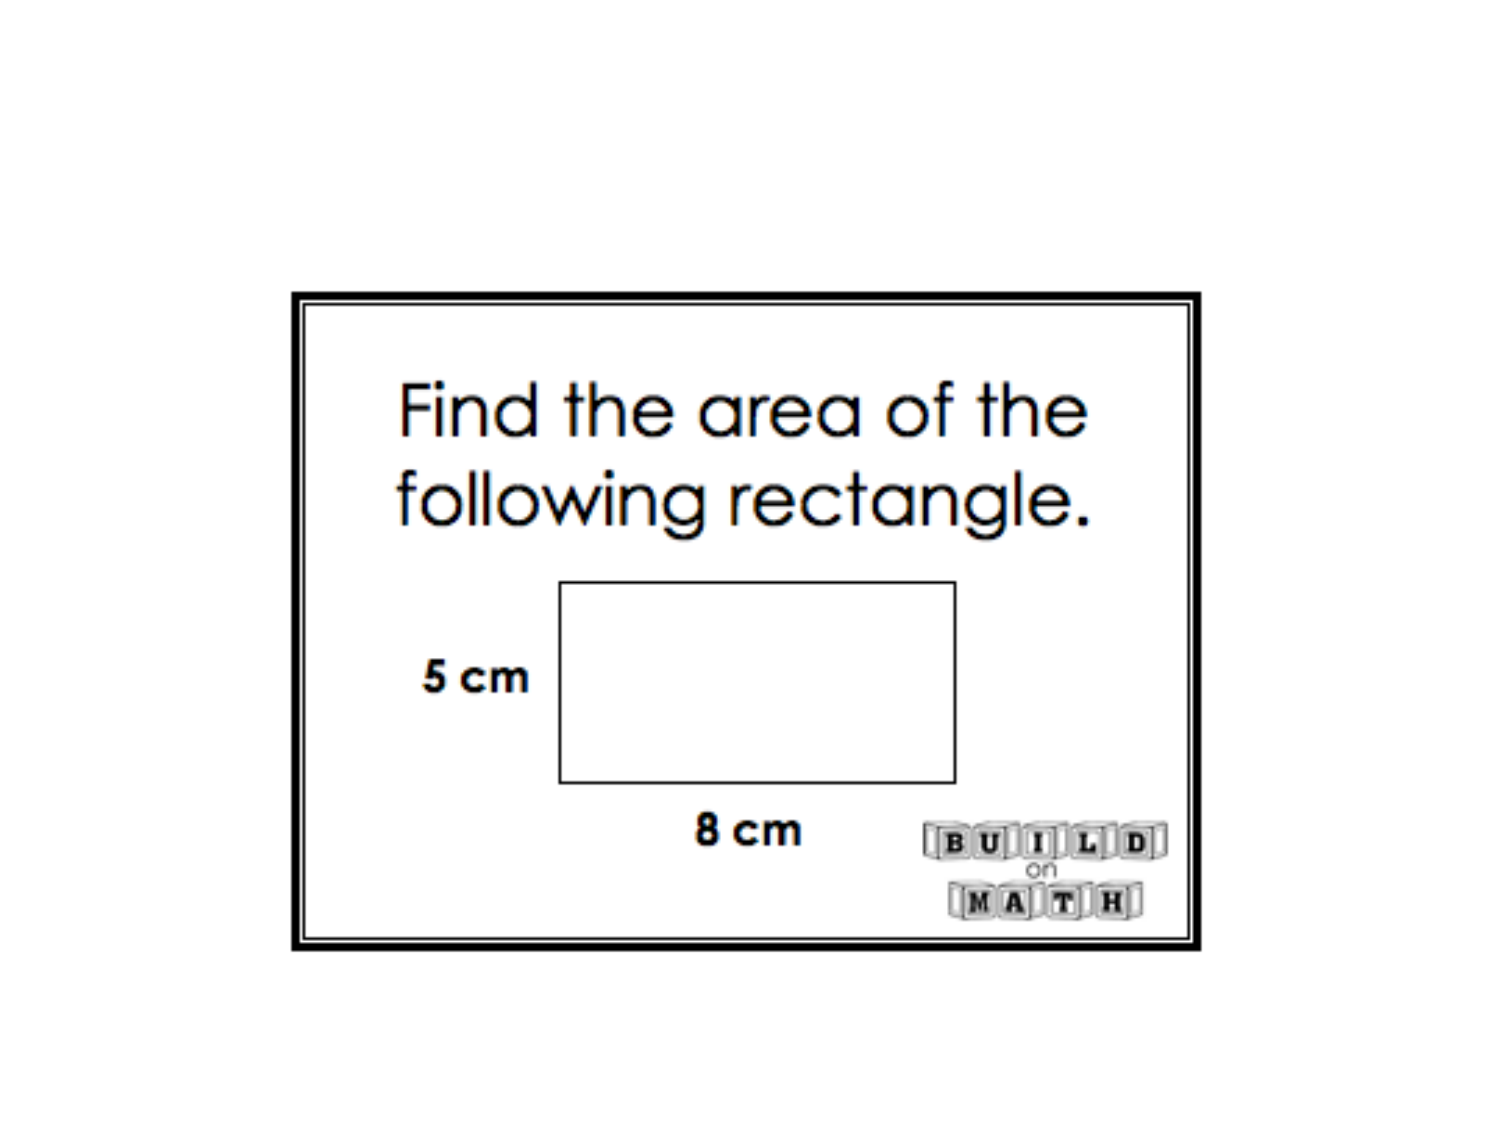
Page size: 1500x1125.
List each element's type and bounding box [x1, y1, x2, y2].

list [74, 262, 1426, 1006]
